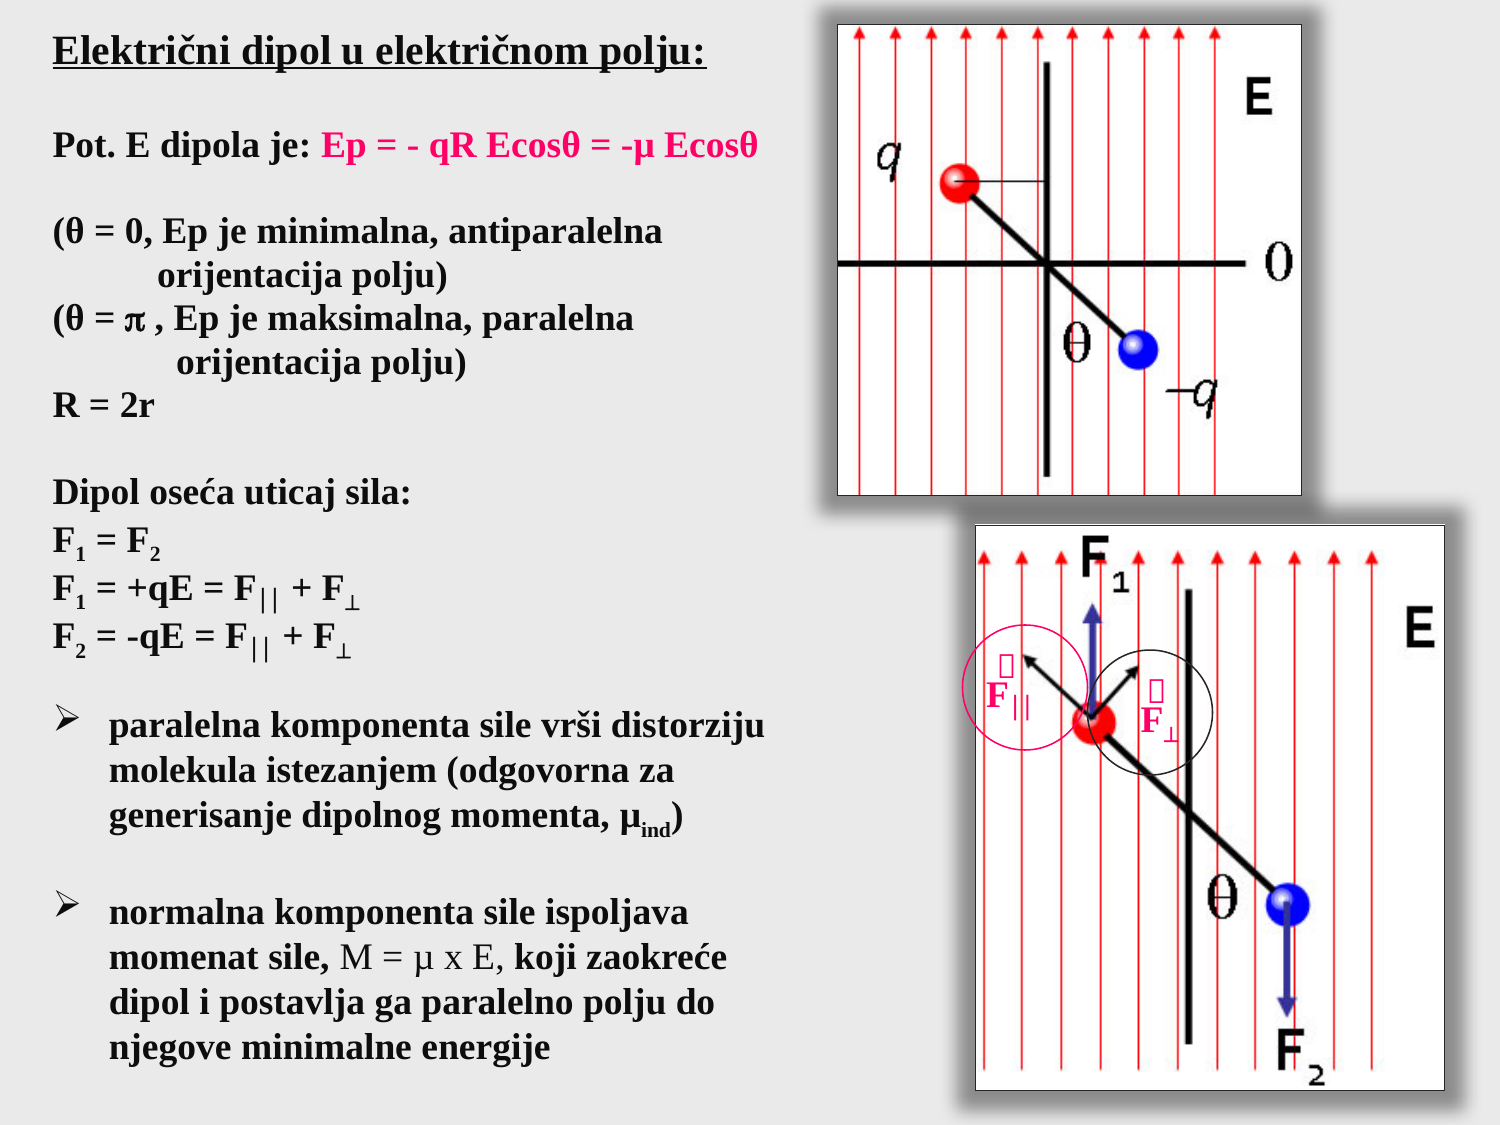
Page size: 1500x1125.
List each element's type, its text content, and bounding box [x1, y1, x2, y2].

picture [974, 524, 1445, 1091]
text_box [962, 659, 969, 716]
text_box [312, 125, 763, 175]
picture [837, 24, 1302, 496]
list Električni dipol u električnom polju: Pot. E dipola je: Ep = - qR Ecosθ = -μ Ecosθ (θ = 0, Ep je minimalna, antiparalelna orijentacija polju) (θ =  , Ep je maksimalna, paralelna orijentacija polju) R = 2r Dipol oseća uticaj sila: F1 = F2 F1 = +qE = F׀׀ + F F2 = -qE = F׀׀ + F paralelna komponenta sile vrši distorziju molekula istezanjem (odgovorna za generisanje dipolnog momenta, μind) normalna komponenta sile ispoljava momenat sile, M = µ x E, koji zaokreće dipol i postavlja ga paralelno polju do njegove minimalne energije [37, 24, 836, 1075]
